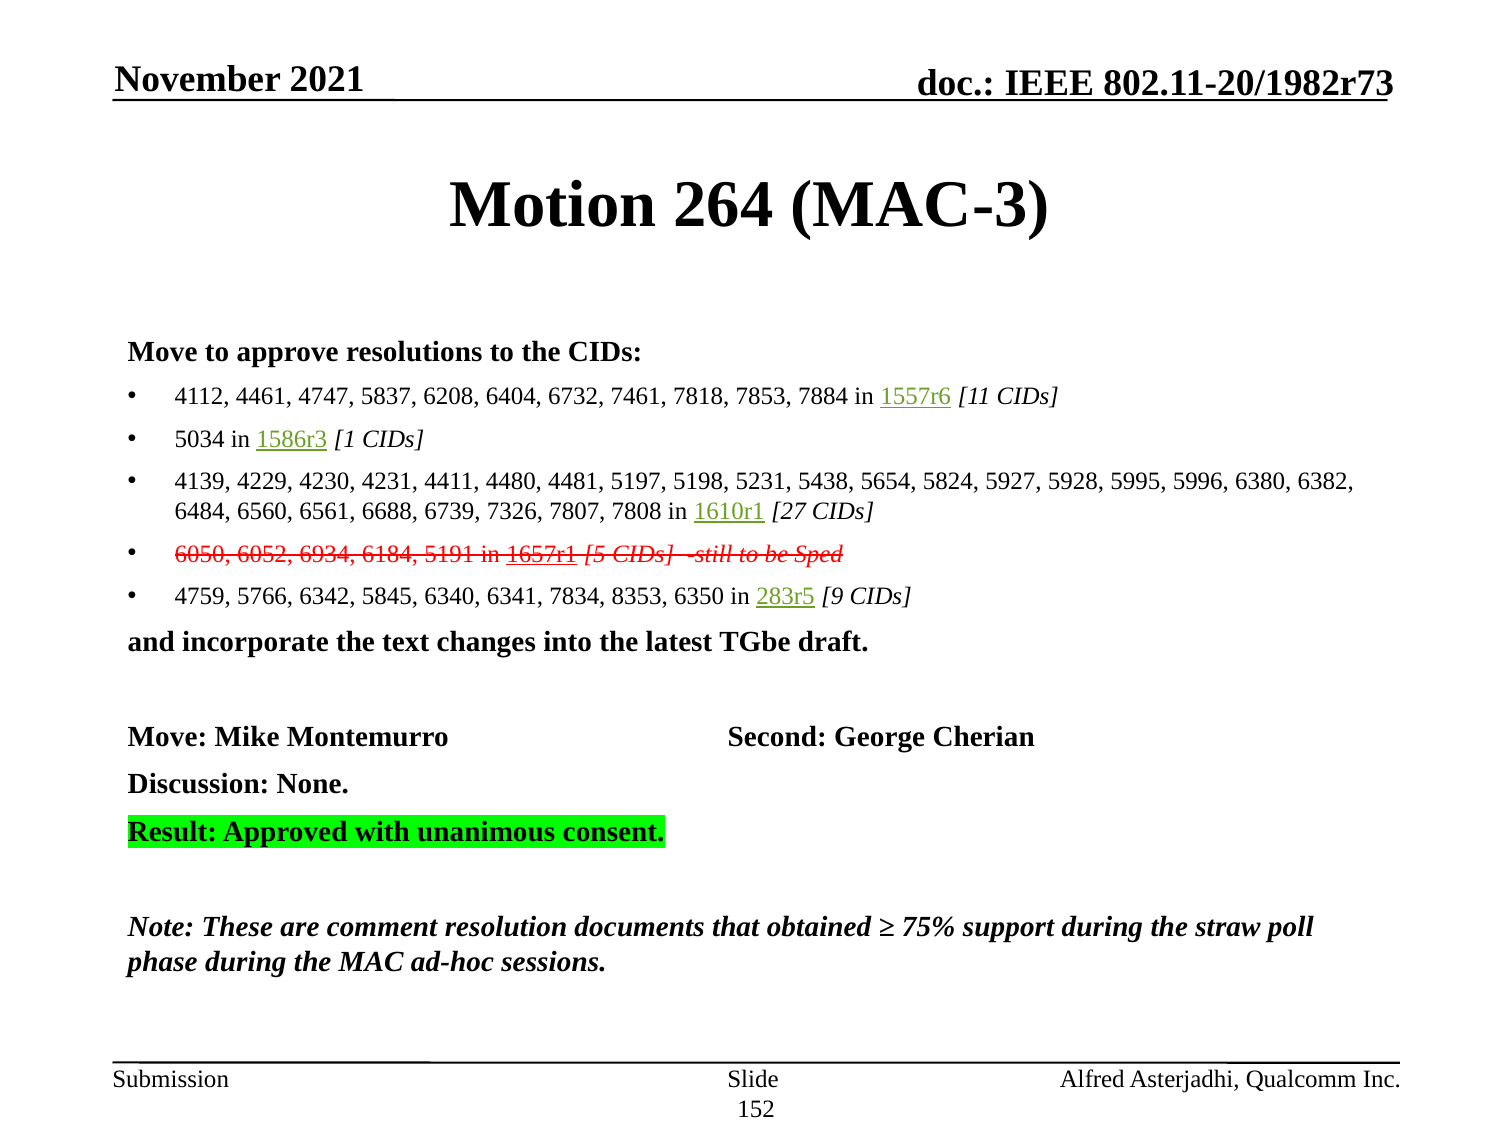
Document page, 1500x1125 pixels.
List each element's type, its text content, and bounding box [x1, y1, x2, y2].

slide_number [114, 54, 423, 100]
slide_number Slide 152 [712, 1061, 800, 1123]
title Motion 264 (MAC-3) [112, 112, 1388, 288]
list Move to approve resolutions to the CIDs: 4112, 4461, 4747, 5837, 6208, 6404, 6732, 7461, 7818, 7853, 7884 in 1557r6 [11 CIDs] 5034 in 1586r3 [1 CIDs] 4139, 4229, 4230, 4231, 4411, 4480, 4481, 5197, 5198, 5231, 5438, 5654, 5824, 5927, 5928, 5995, 5996, 6380, 6382, 6484, 6560, 6561, 6688, 6739, 7326, 7807, 7808 in 1610r1 [27 CIDs] 6050, 6052, 6934, 6184, 5191 in 1657r1 [5 CIDs] -still to be Sped 4759, 5766, 6342, 5845, 6340, 6341, 7834, 8353, 6350 in 283r5 [9 CIDs] and incorporate the text changes into the latest TGbe draft. Move: Mike Montemurro Second: George Cherian Discussion: None. Result: Approved with unanimous consent. Note: These are comment resolution documents that obtained ≥ 75% support during the straw poll phase during the MAC ad-hoc sessions. [112, 324, 1388, 1063]
footer Alfred Asterjadhi, Qualcomm Inc. [878, 1061, 1402, 1093]
